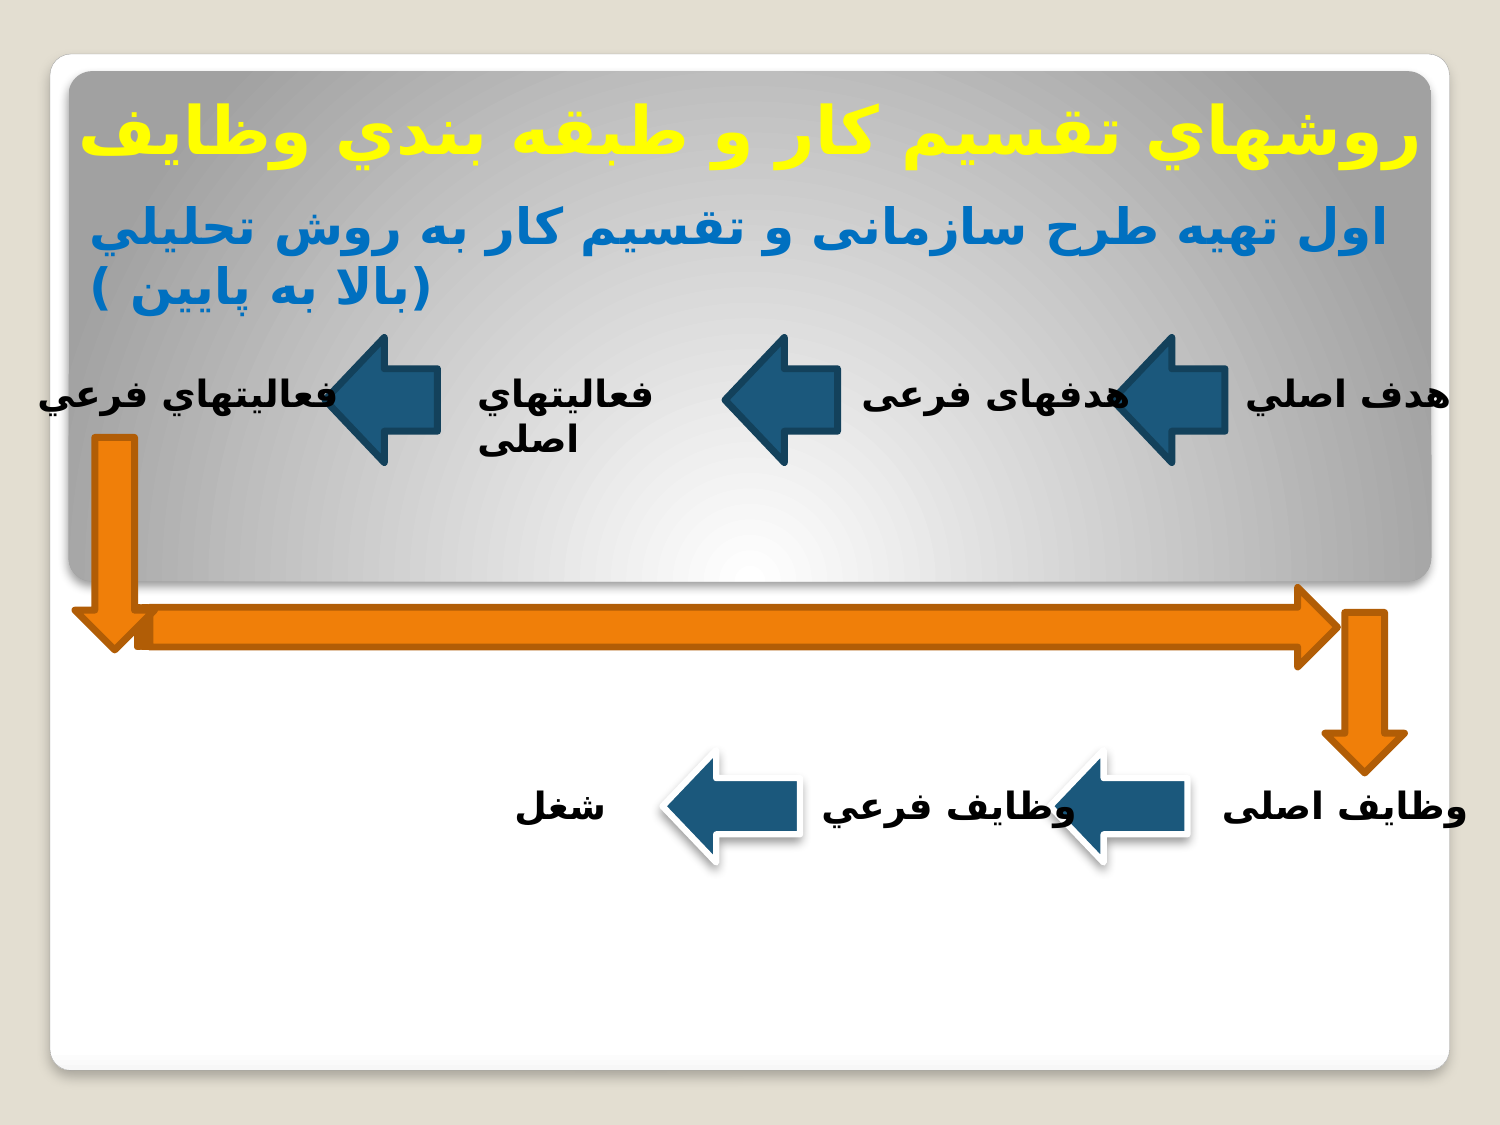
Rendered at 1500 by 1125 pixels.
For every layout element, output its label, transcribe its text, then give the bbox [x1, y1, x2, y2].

text_box شغل [499, 774, 634, 835]
text_box [721, 334, 842, 466]
text_box [659, 747, 804, 866]
text_box [134, 583, 1341, 671]
text_box هدفهای فرعی [846, 362, 1146, 423]
text_box [1321, 608, 1408, 774]
title روشهاي تقسيم كار و طبقه بندي وظايف [0, 0, 1500, 175]
text_box وظايف اصلی [1207, 774, 1483, 835]
text_box [1129, 334, 1229, 466]
text_box [1073, 747, 1191, 866]
text_box [342, 334, 441, 466]
text_box فعاليتهاي فرعي [22, 362, 354, 423]
text_box هدف اصلي [1217, 362, 1467, 423]
subtitle [0, 362, 1500, 1125]
text_box فعاليتهاي اصلی [462, 362, 706, 468]
text_box [71, 433, 158, 654]
text_box وظایف فرعي [806, 774, 1092, 835]
text_box اول تهیه طرح سازمانی و تقسیم کار به روش تحليلي (بالا به پايين ) [74, 187, 1413, 323]
